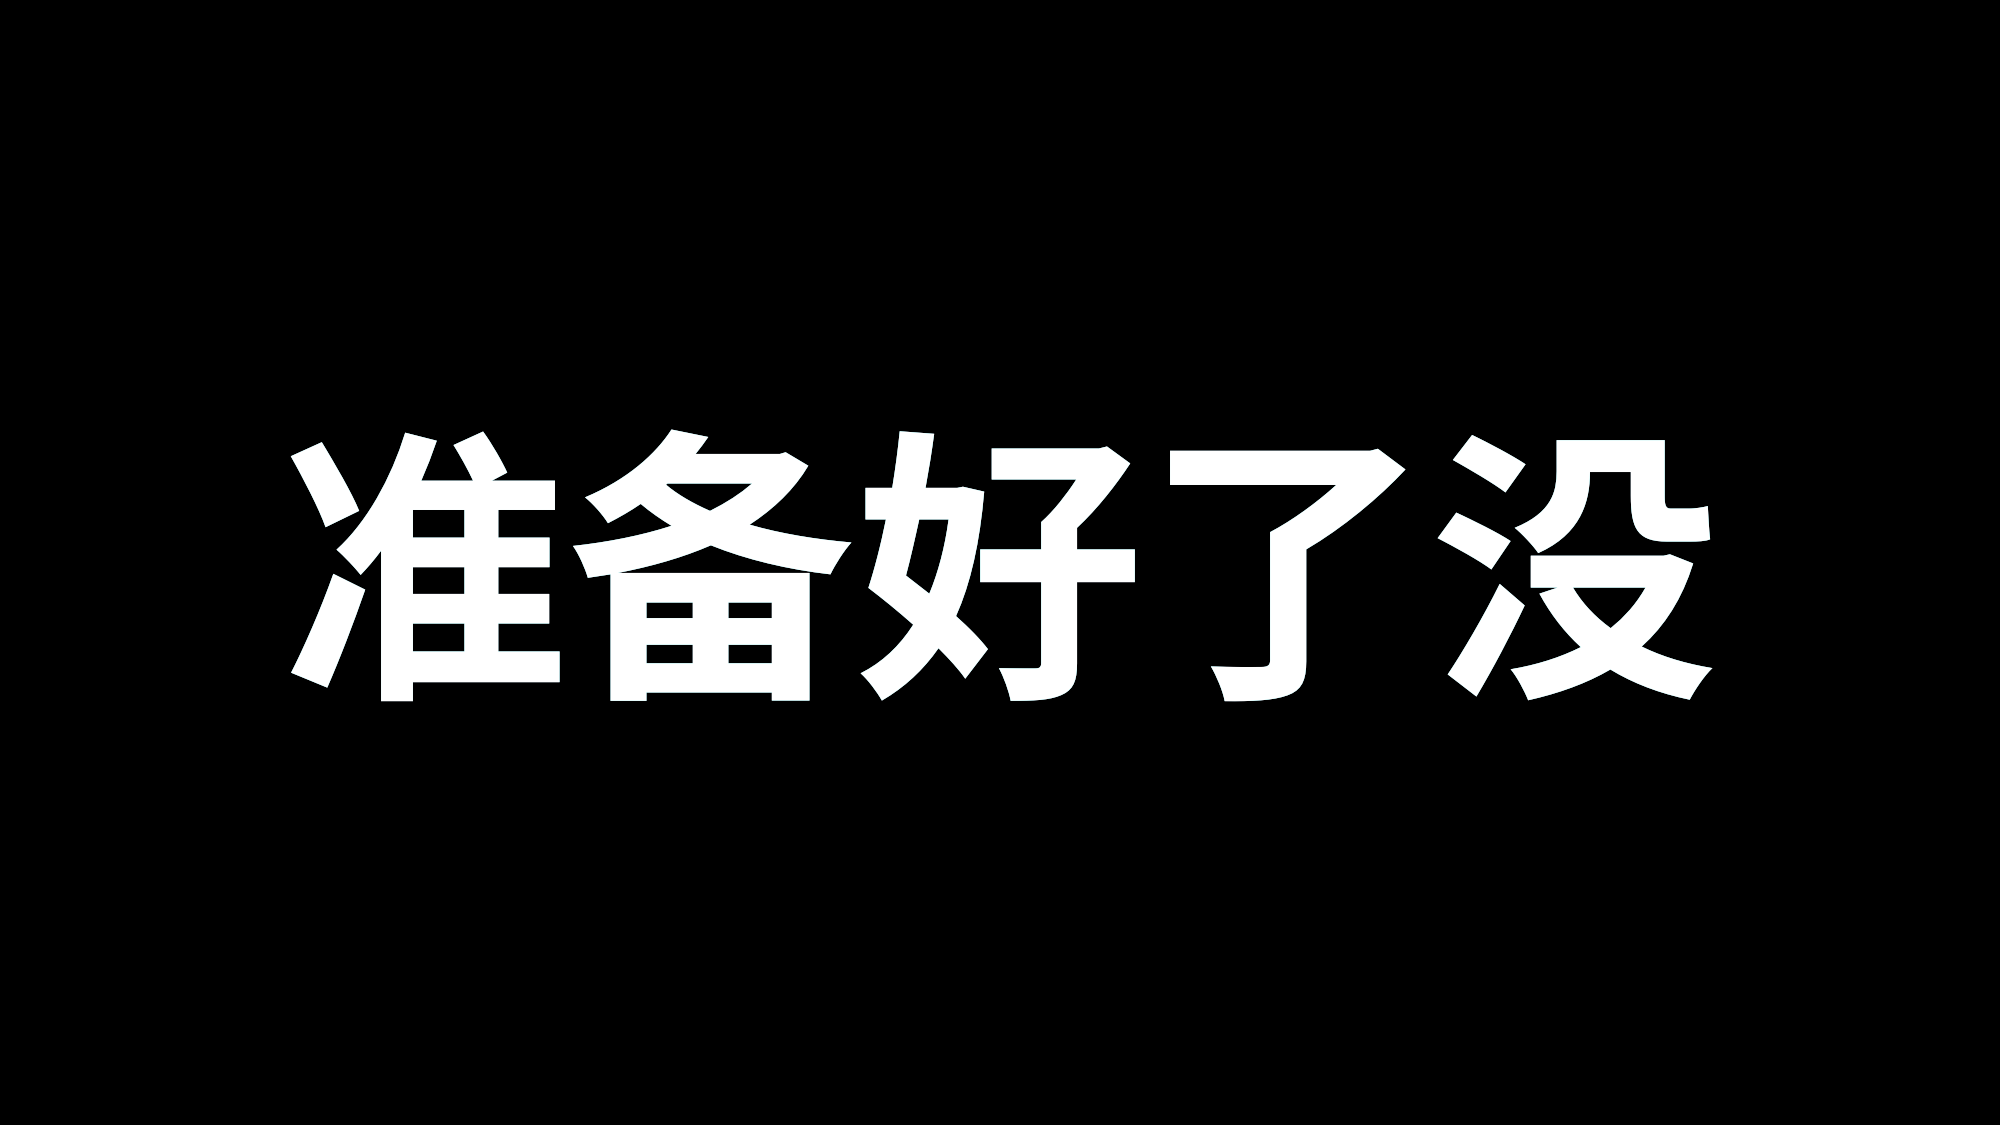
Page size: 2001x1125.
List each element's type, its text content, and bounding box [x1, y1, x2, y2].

text_box 准备好了没 [70, 380, 1930, 741]
